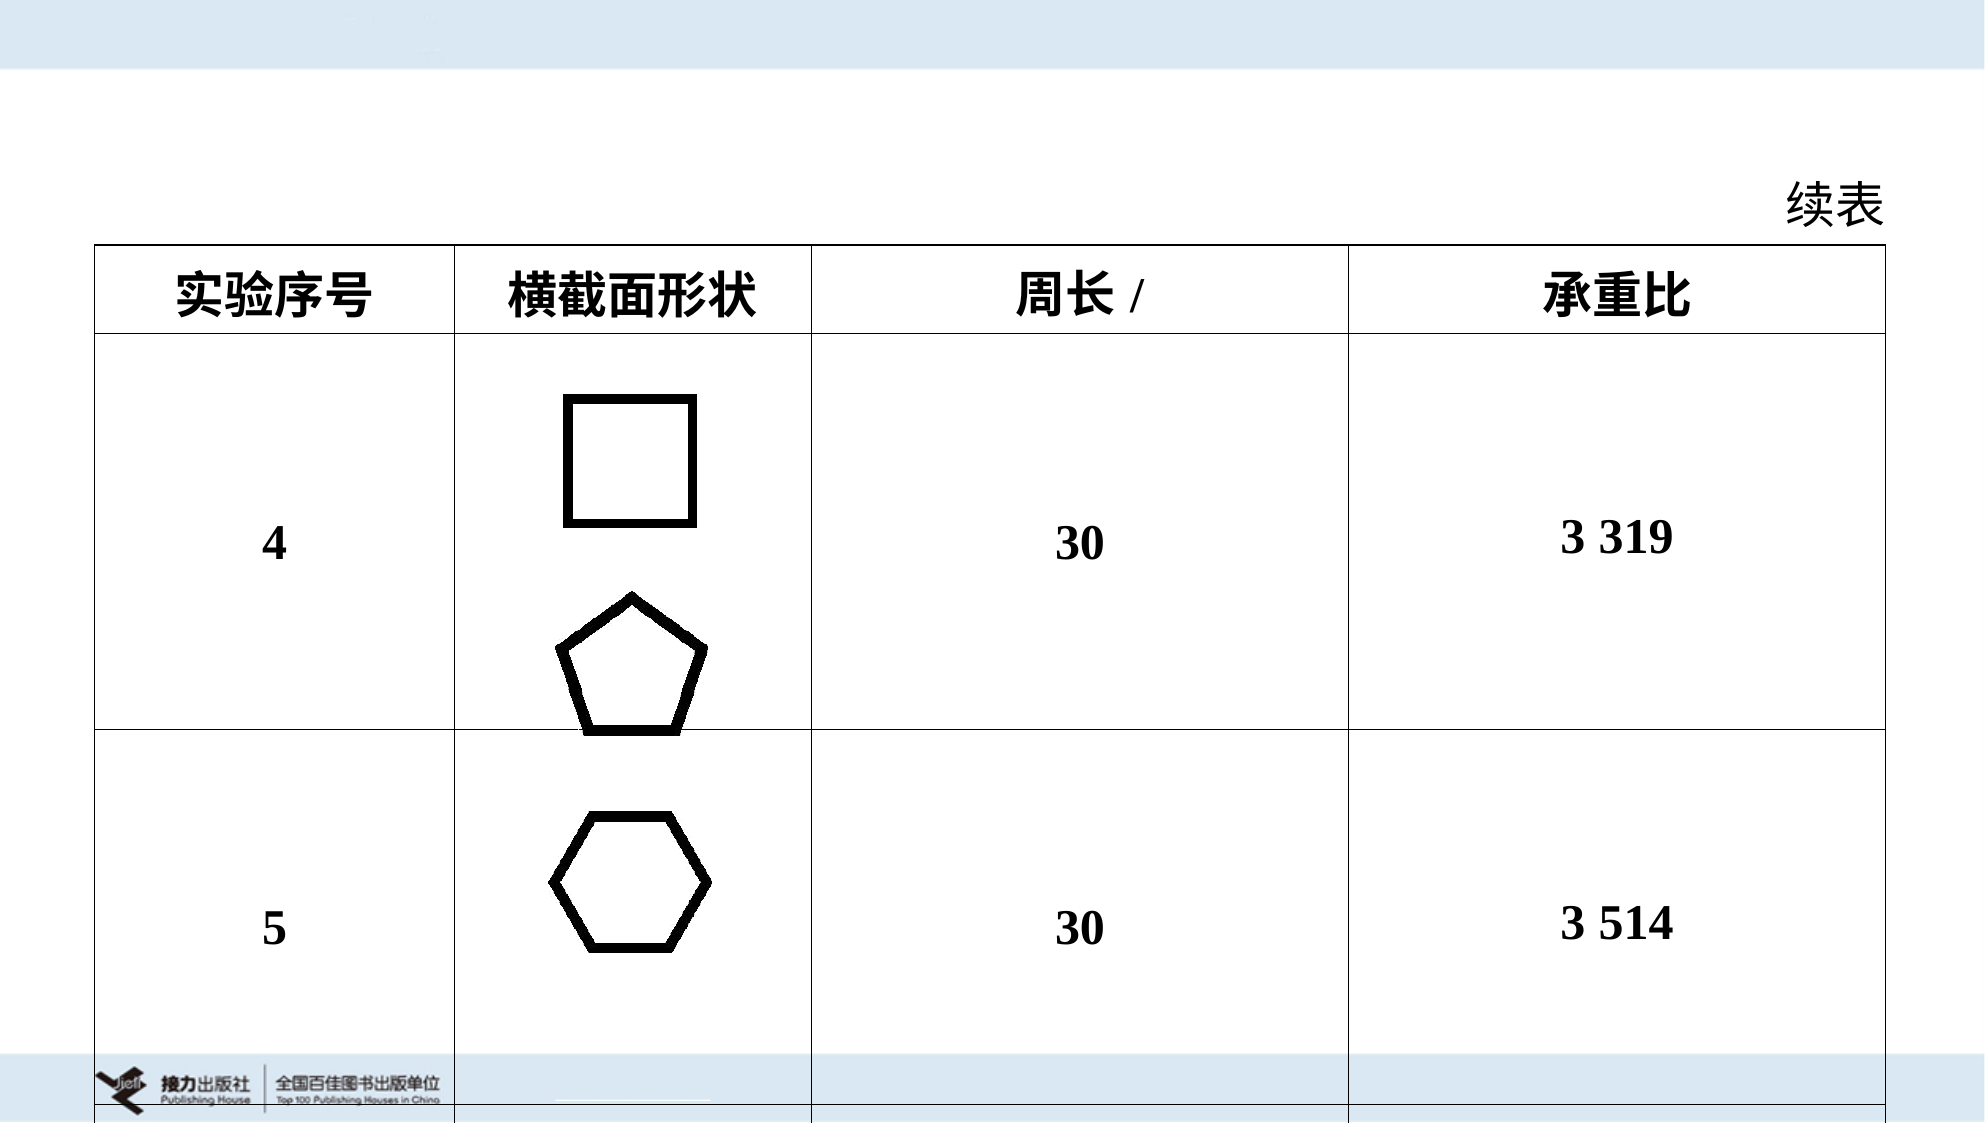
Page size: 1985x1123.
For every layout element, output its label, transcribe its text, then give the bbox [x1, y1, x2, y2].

picture [1349, 334, 1885, 729]
picture [812, 334, 1348, 729]
picture [812, 1105, 1348, 1122]
picture [95, 246, 454, 333]
picture [1349, 1105, 1885, 1122]
picture [455, 1105, 811, 1122]
picture [455, 246, 811, 333]
picture [95, 730, 454, 1104]
picture [455, 334, 811, 1104]
text_box 续表 [1784, 141, 1886, 234]
picture [95, 1105, 454, 1122]
picture [812, 730, 1348, 1104]
picture [812, 246, 1348, 333]
picture [1349, 730, 1885, 1104]
picture [0, 0, 1985, 1122]
picture [95, 334, 454, 729]
picture [1349, 246, 1885, 333]
